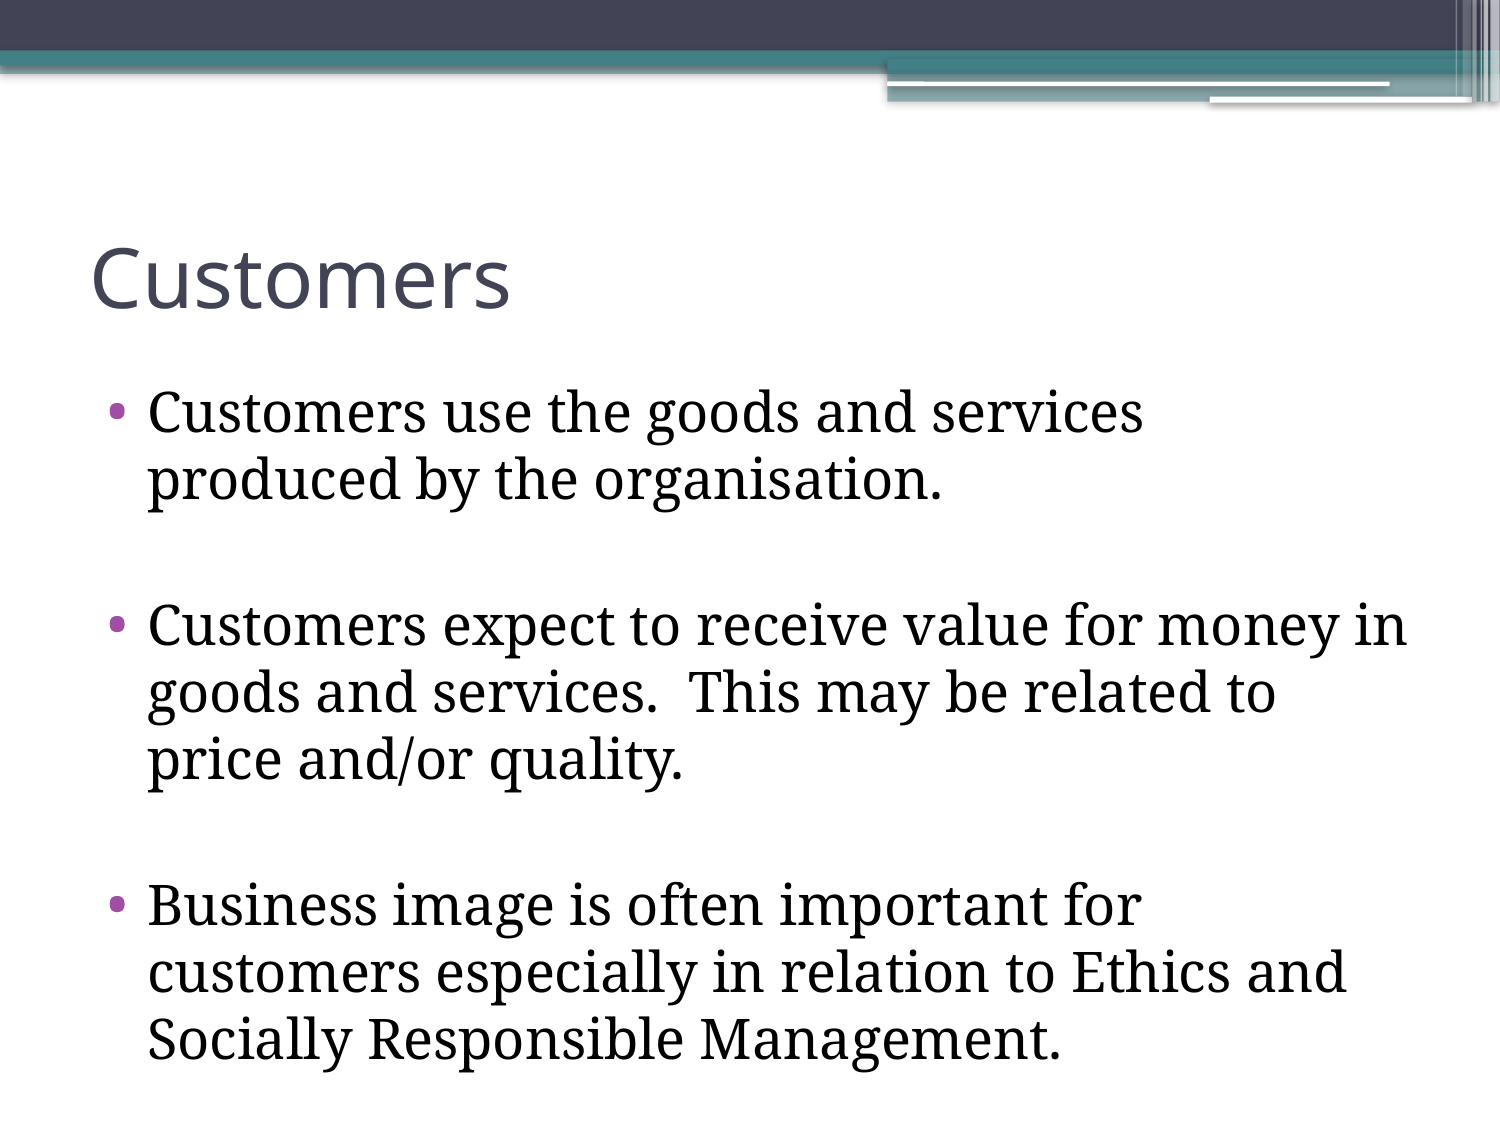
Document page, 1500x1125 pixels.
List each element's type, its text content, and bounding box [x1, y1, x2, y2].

list Customers use the goods and services produced by the organisation. Customers expect to receive value for money in goods and services. This may be related to price and/or quality. Business image is often important for customers especially in relation to Ethics and Socially Responsible Management. [75, 368, 1425, 1079]
title Customers [75, 187, 1425, 363]
